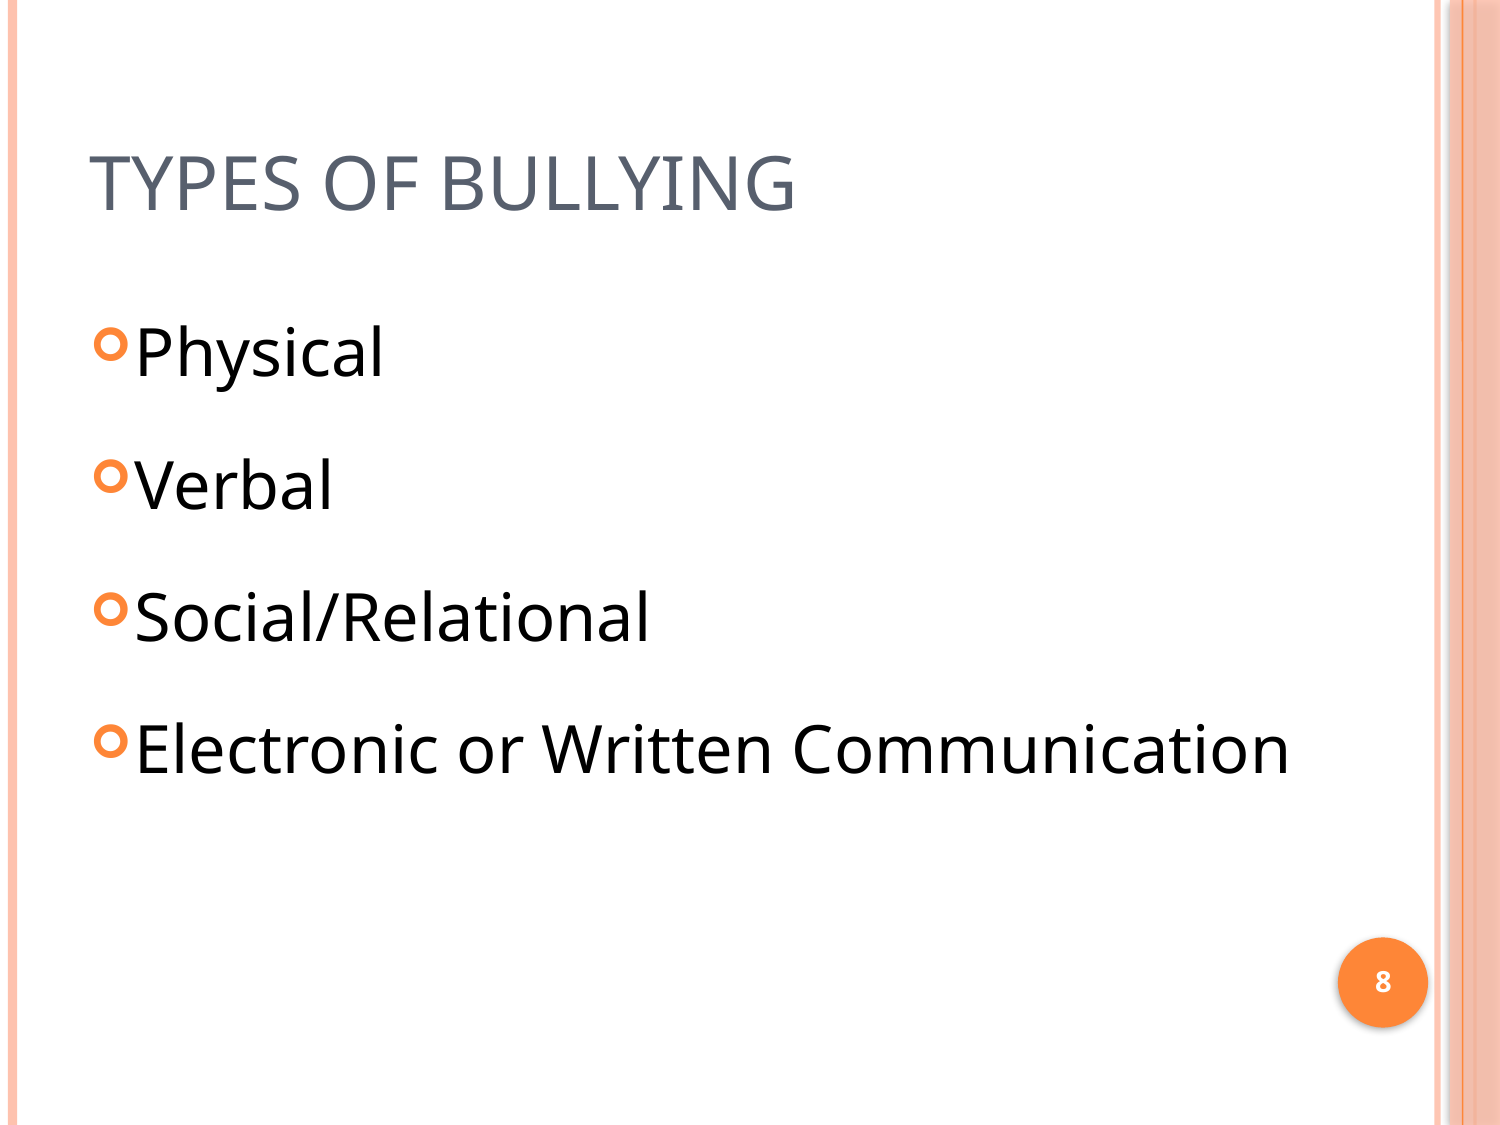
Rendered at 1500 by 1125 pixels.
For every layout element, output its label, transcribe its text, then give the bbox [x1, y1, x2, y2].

list Physical Verbal Social/Relational Electronic or Written Communication [75, 262, 1325, 1062]
title Types of Bullying [75, 45, 1300, 233]
slide_number 8 [1333, 940, 1434, 1026]
